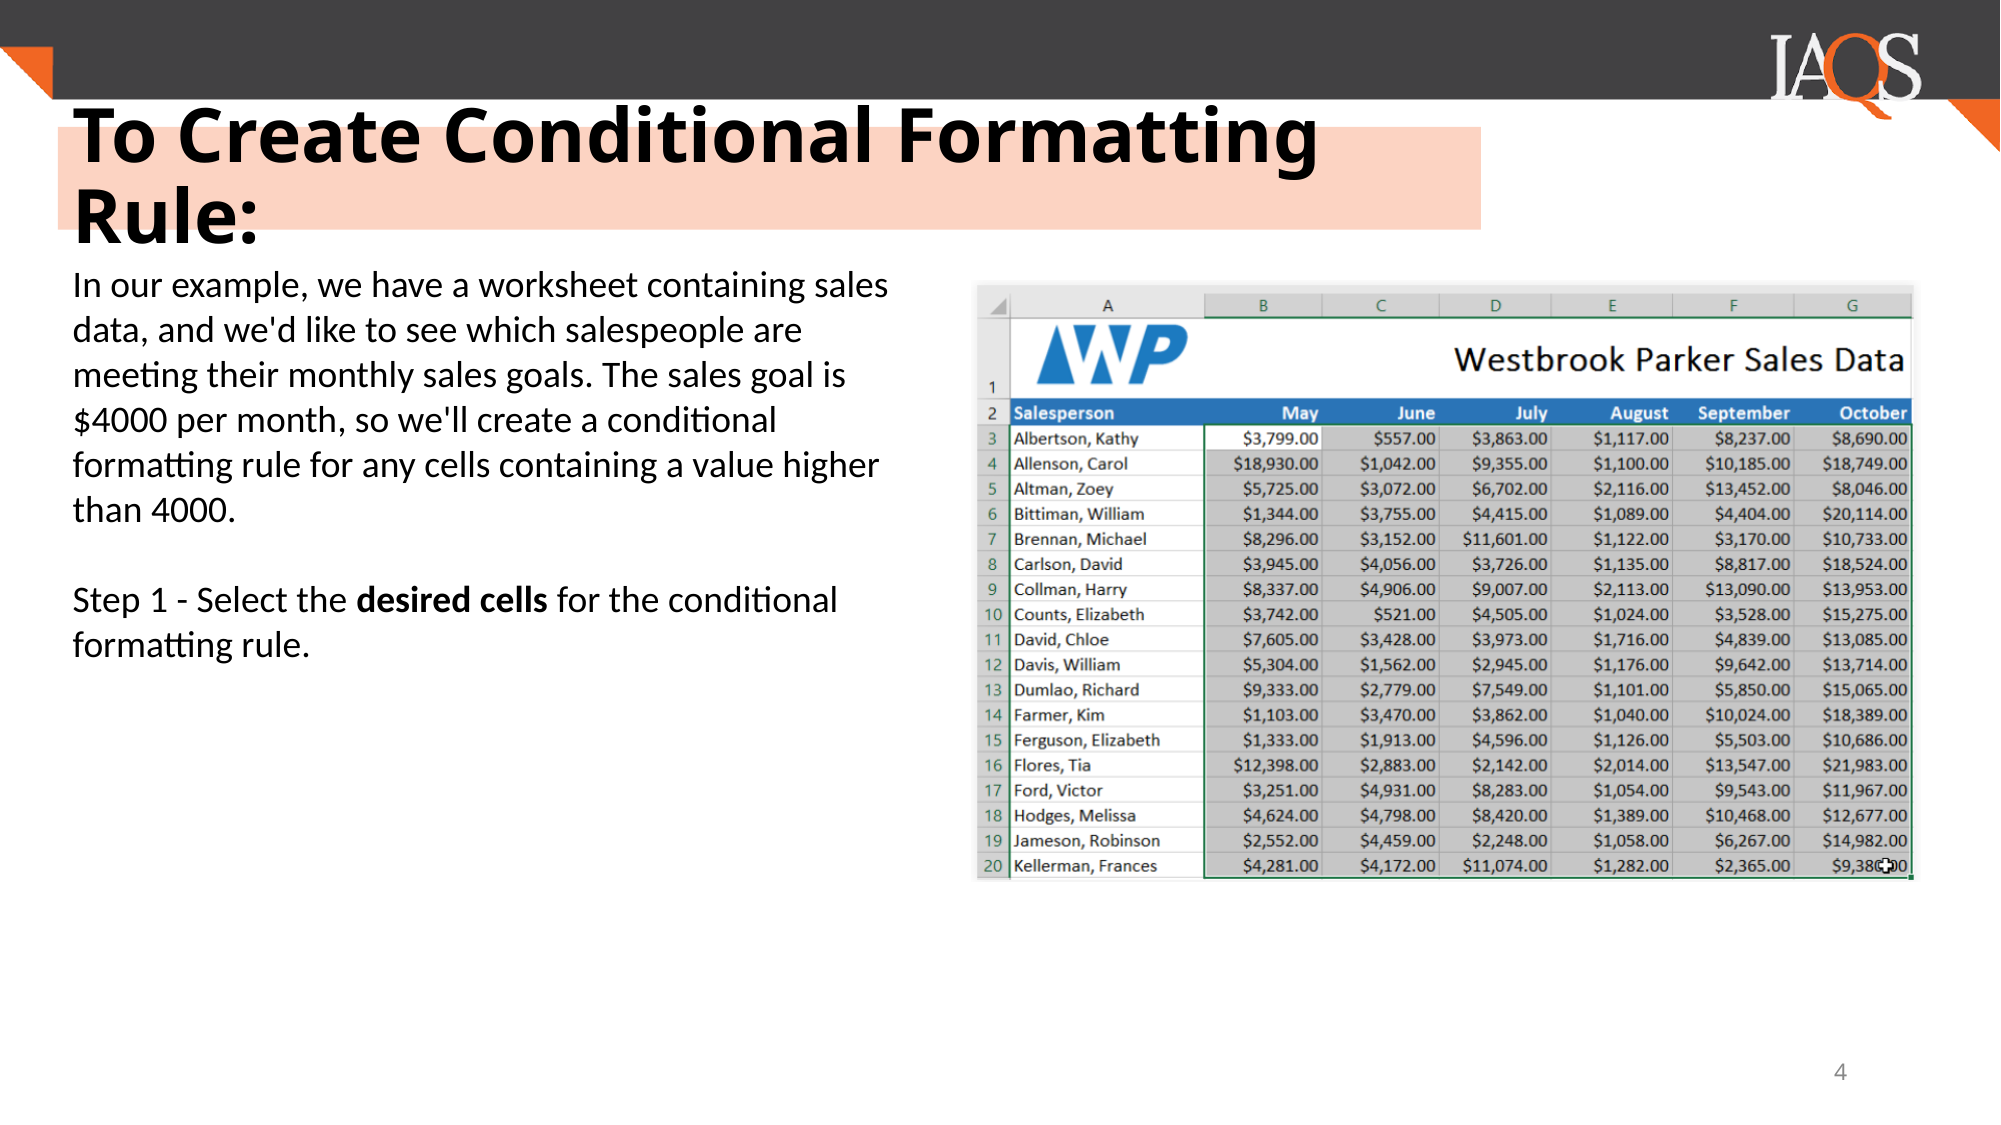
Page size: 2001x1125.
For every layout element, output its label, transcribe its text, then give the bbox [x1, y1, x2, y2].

title To Create Conditional Formatting Rule: [57, 126, 1481, 230]
picture [0, 0, 2000, 152]
picture [971, 280, 1922, 882]
slide_number ‹#› [1412, 1042, 1863, 1103]
text_box In our example, we have a worksheet containing sales data, and we'd like to see which salespeople are meeting their monthly sales goals. The sales goal is $4000 per month, so we'll create a conditional formatting rule for any cells containing a value higher than 4000. Step 1 - Select the desired cells for the conditional formatting rule. [57, 252, 912, 672]
